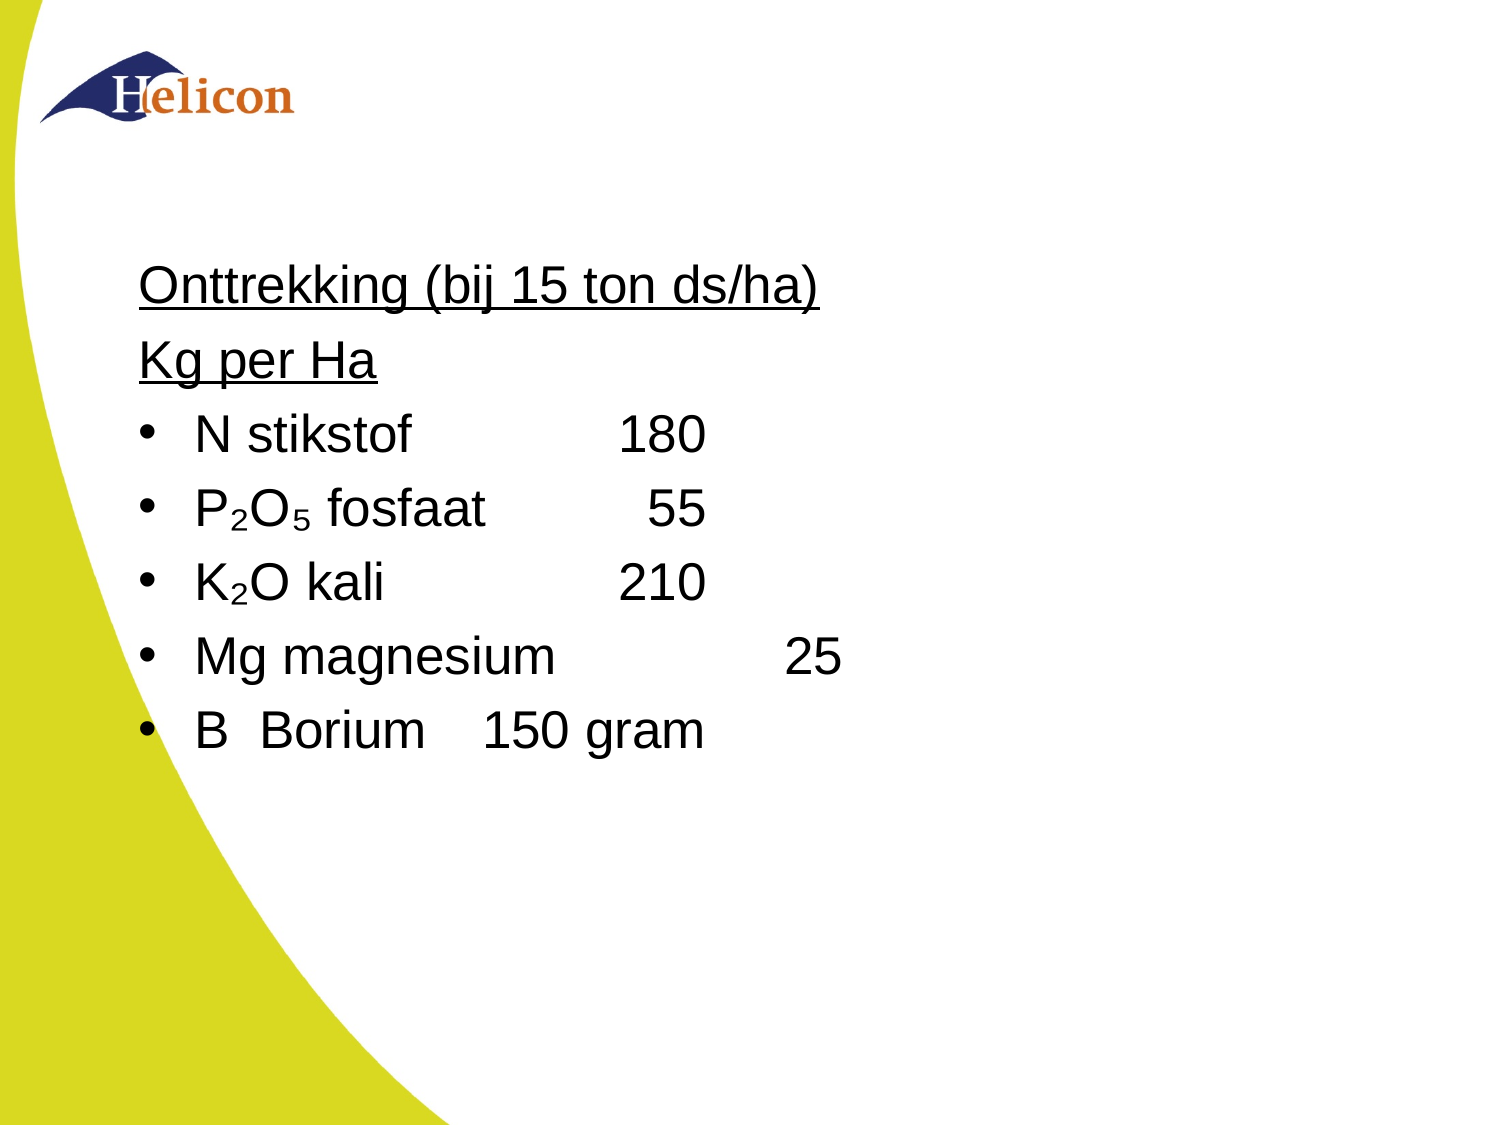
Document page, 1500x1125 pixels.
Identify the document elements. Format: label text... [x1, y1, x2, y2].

list Onttrekking (bij 15 ton ds/ha) Kg per Ha N stikstof 180 P₂O₅ fosfaat 55 K₂O kali 210 Mg magnesium 25 B Borium 150 gram [123, 243, 1474, 775]
picture [0, 0, 1500, 1125]
